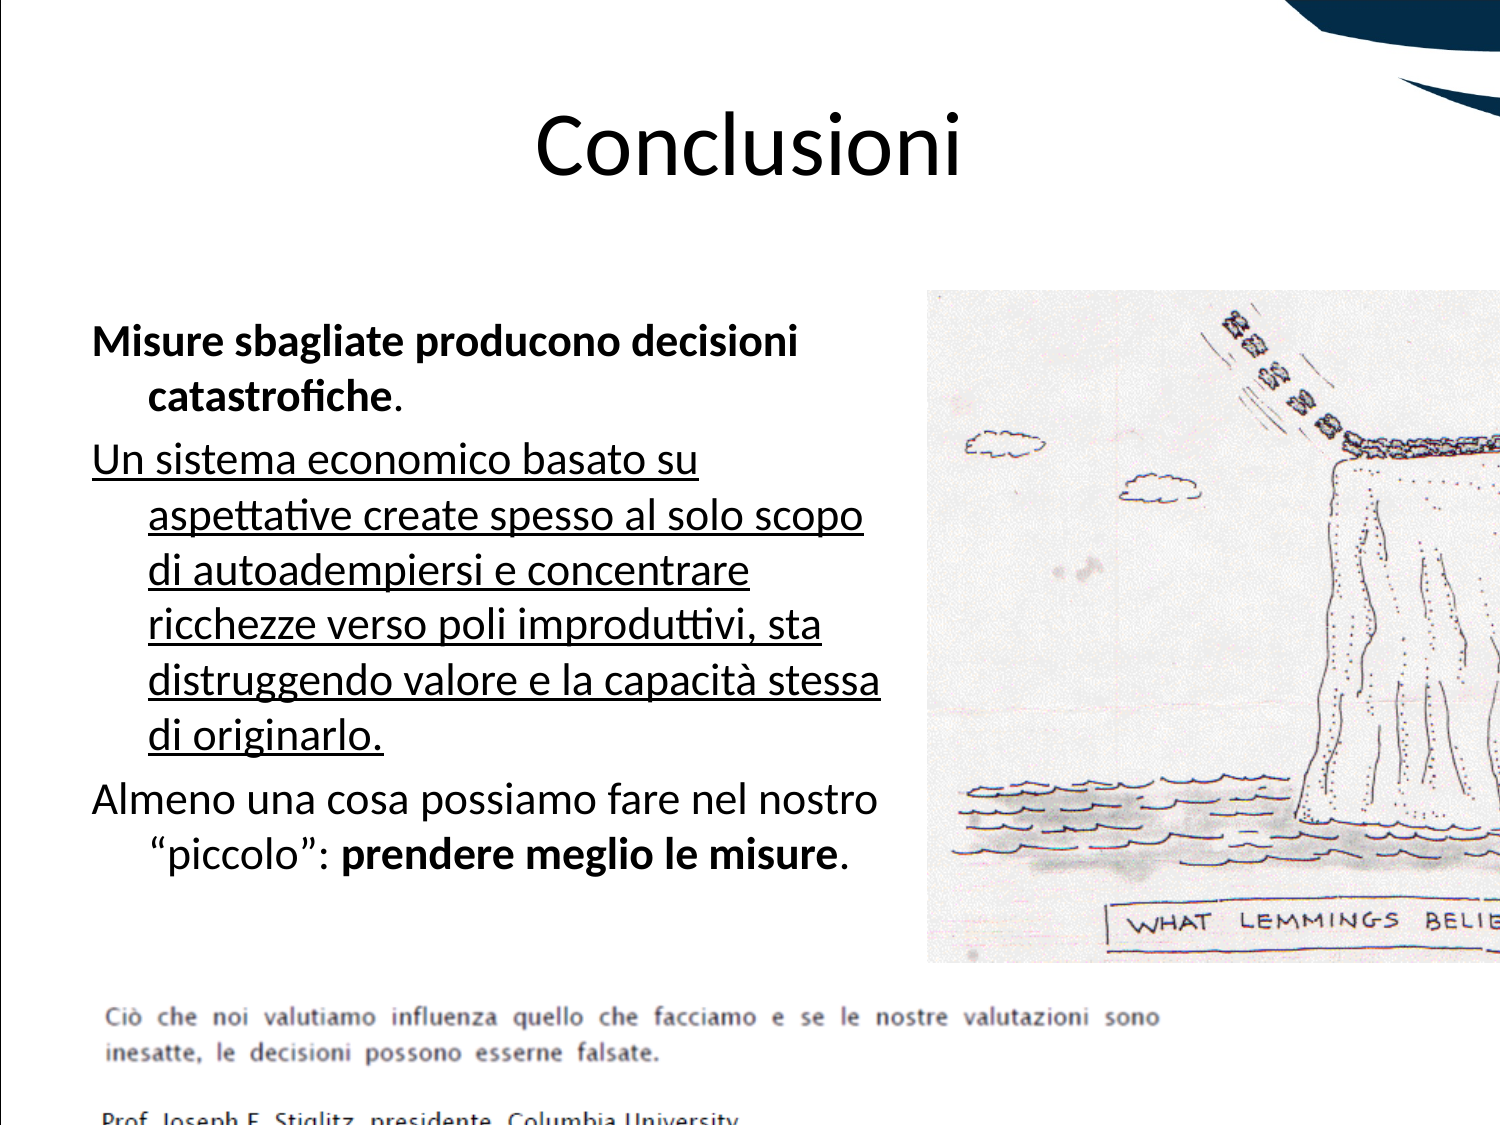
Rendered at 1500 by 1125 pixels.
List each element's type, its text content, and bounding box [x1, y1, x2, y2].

title Conclusioni [74, 44, 1426, 233]
picture [0, 0, 1500, 1125]
list Misure sbagliate producono decisioni catastrofiche. Un sistema economico basato su aspettative create spesso al solo scopo di autoadempiersi e concentrare ricchezze verso poli improduttivi, sta distruggendo valore e la capacità stessa di originarlo. Almeno una cosa possiamo fare nel nostro “piccolo”: prendere meglio le misure. [76, 302, 906, 906]
